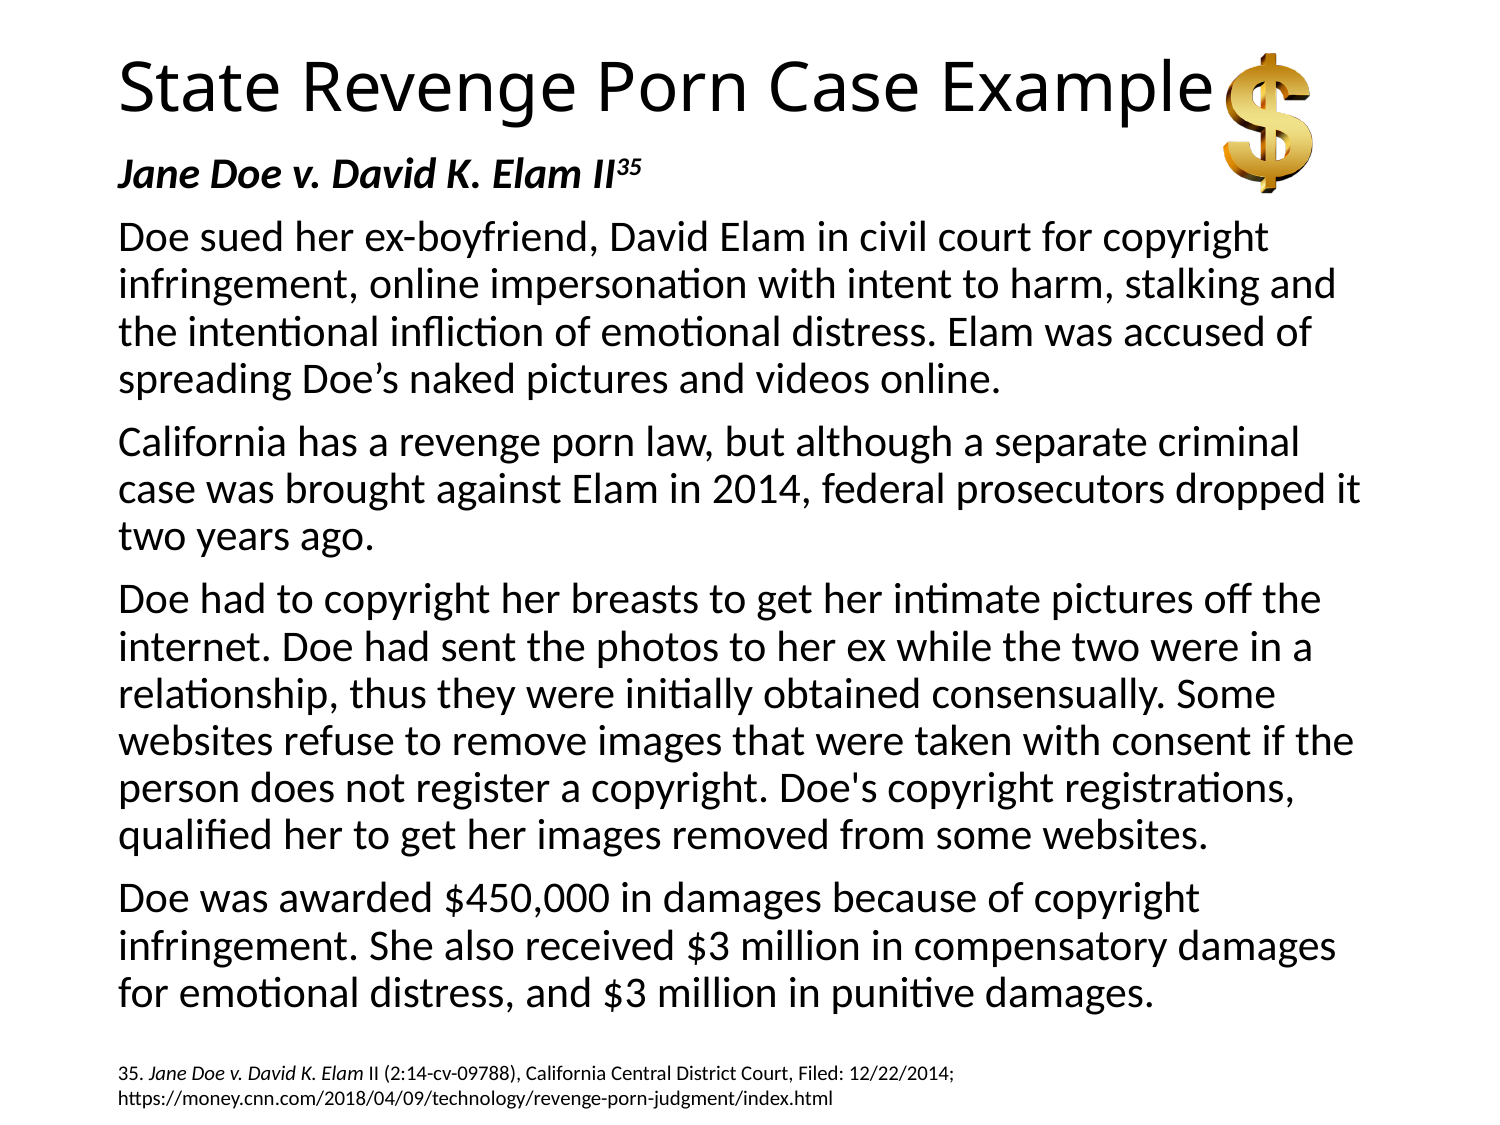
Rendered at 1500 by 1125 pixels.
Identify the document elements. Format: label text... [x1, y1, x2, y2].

picture [1192, 46, 1344, 197]
title State Revenge Porn Case Example [102, 2, 1398, 143]
text_box 35. Jane Doe v. David K. Elam II (2:14-cv-09788), California Central District Court, Filed: 12/22/2014; https://money.cnn.com/2018/04/09/technology/revenge-porn-judgment/index.html [103, 1052, 1367, 1117]
list Jane Doe v. David K. Elam II35 Doe sued her ex-boyfriend, David Elam in civil court for copyright infringement, online impersonation with intent to harm, stalking and the intentional infliction of emotional distress. Elam was accused of spreading Doe’s naked pictures and videos online. California has a revenge porn law, but although a separate criminal case was brought against Elam in 2014, federal prosecutors dropped it two years ago. Doe had to copyright her breasts to get her intimate pictures off the internet. Doe had sent the photos to her ex while the two were in a relationship, thus they were initially obtained consensually. Some websites refuse to remove images that were taken with consent if the person does not register a copyright. Doe's copyright registrations, qualified her to get her images removed from some websites. Doe was awarded $450,000 in damages because of copyright infringement. She also received $3 million in compensatory damages for emotional distress, and $3 million in punitive damages. [102, 143, 1398, 982]
